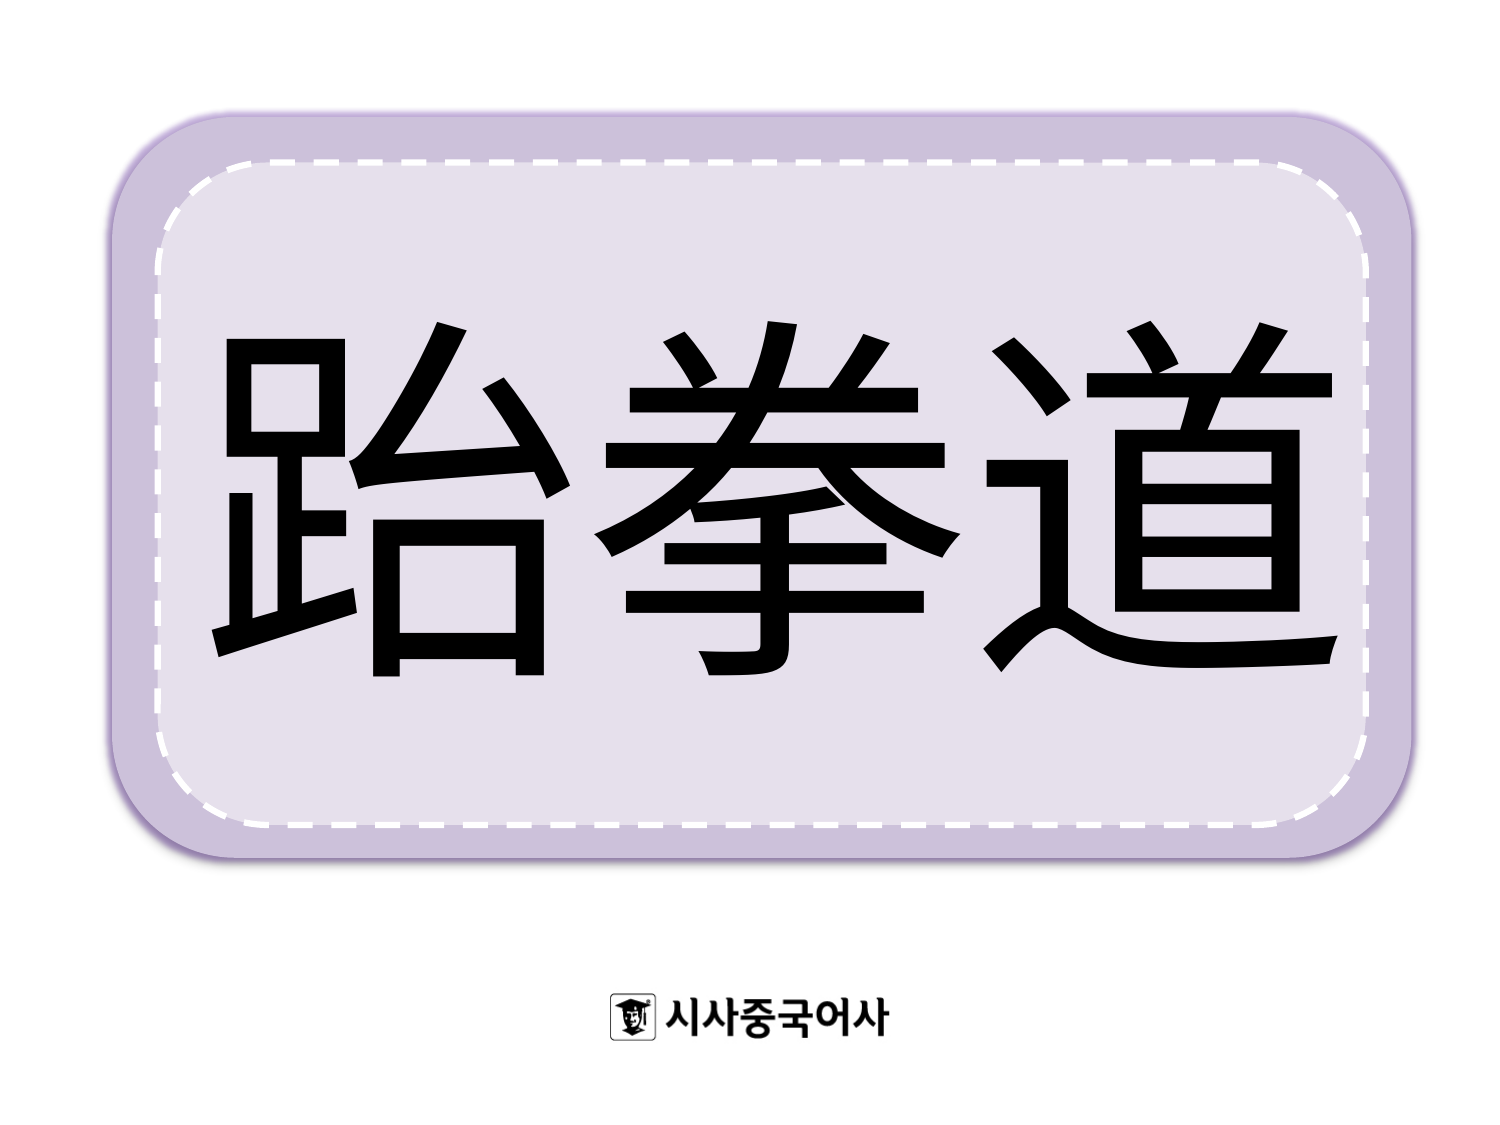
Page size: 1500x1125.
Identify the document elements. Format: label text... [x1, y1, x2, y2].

picture [602, 987, 898, 1047]
text_box 跆拳道 [171, 160, 1380, 824]
